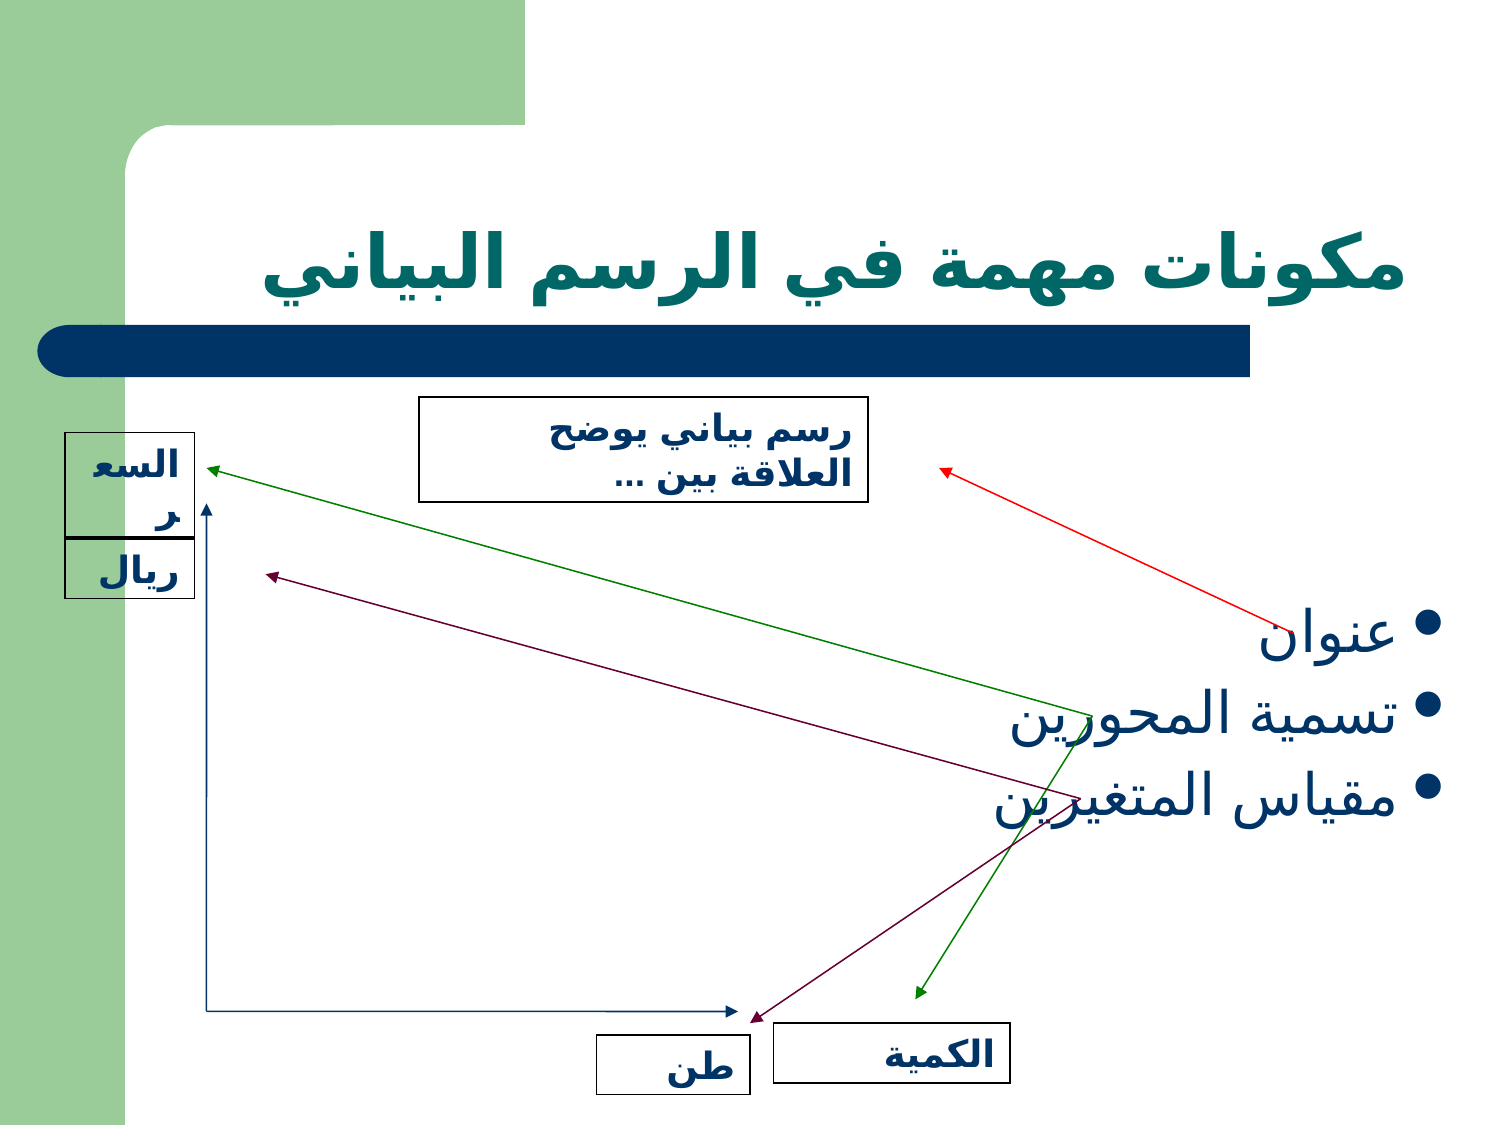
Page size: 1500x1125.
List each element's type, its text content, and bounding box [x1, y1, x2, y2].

text_box [200, 503, 213, 1011]
text_box طن [596, 1034, 750, 1095]
text_box [750, 799, 1081, 1024]
title مكونات مهمة في الرسم البياني [125, 125, 1425, 313]
text_box [939, 467, 1294, 634]
text_box ريال [64, 538, 195, 599]
text_box السعر [64, 432, 195, 538]
text_box الكمية [773, 1023, 1011, 1083]
text_box [265, 571, 1081, 799]
text_box [915, 847, 1011, 1000]
text_box رسم بياني يوضح العلاقة بين ... [419, 397, 868, 502]
text_box [206, 465, 1093, 717]
text_box [206, 1005, 739, 1018]
list عنوان تسمية المحورين مقياس المتغيرين [218, 586, 1471, 1083]
